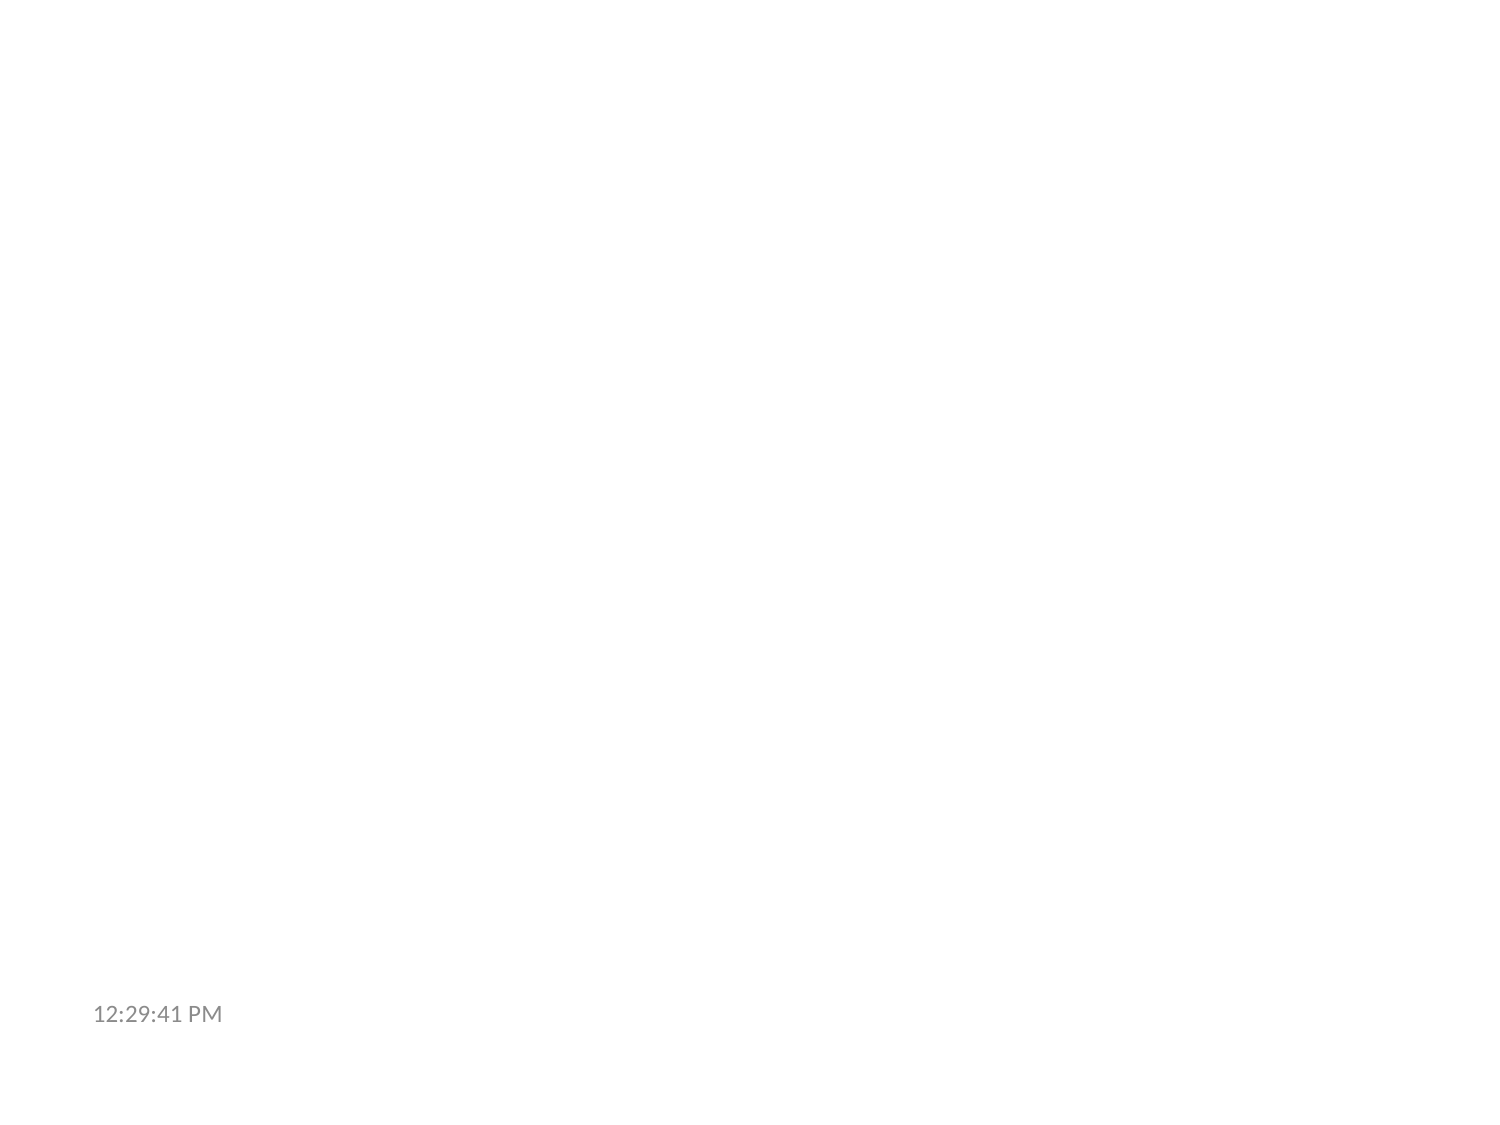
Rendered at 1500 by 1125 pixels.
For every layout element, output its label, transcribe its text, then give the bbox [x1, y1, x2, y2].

text_box 3:35:09 PM [77, 982, 428, 1043]
